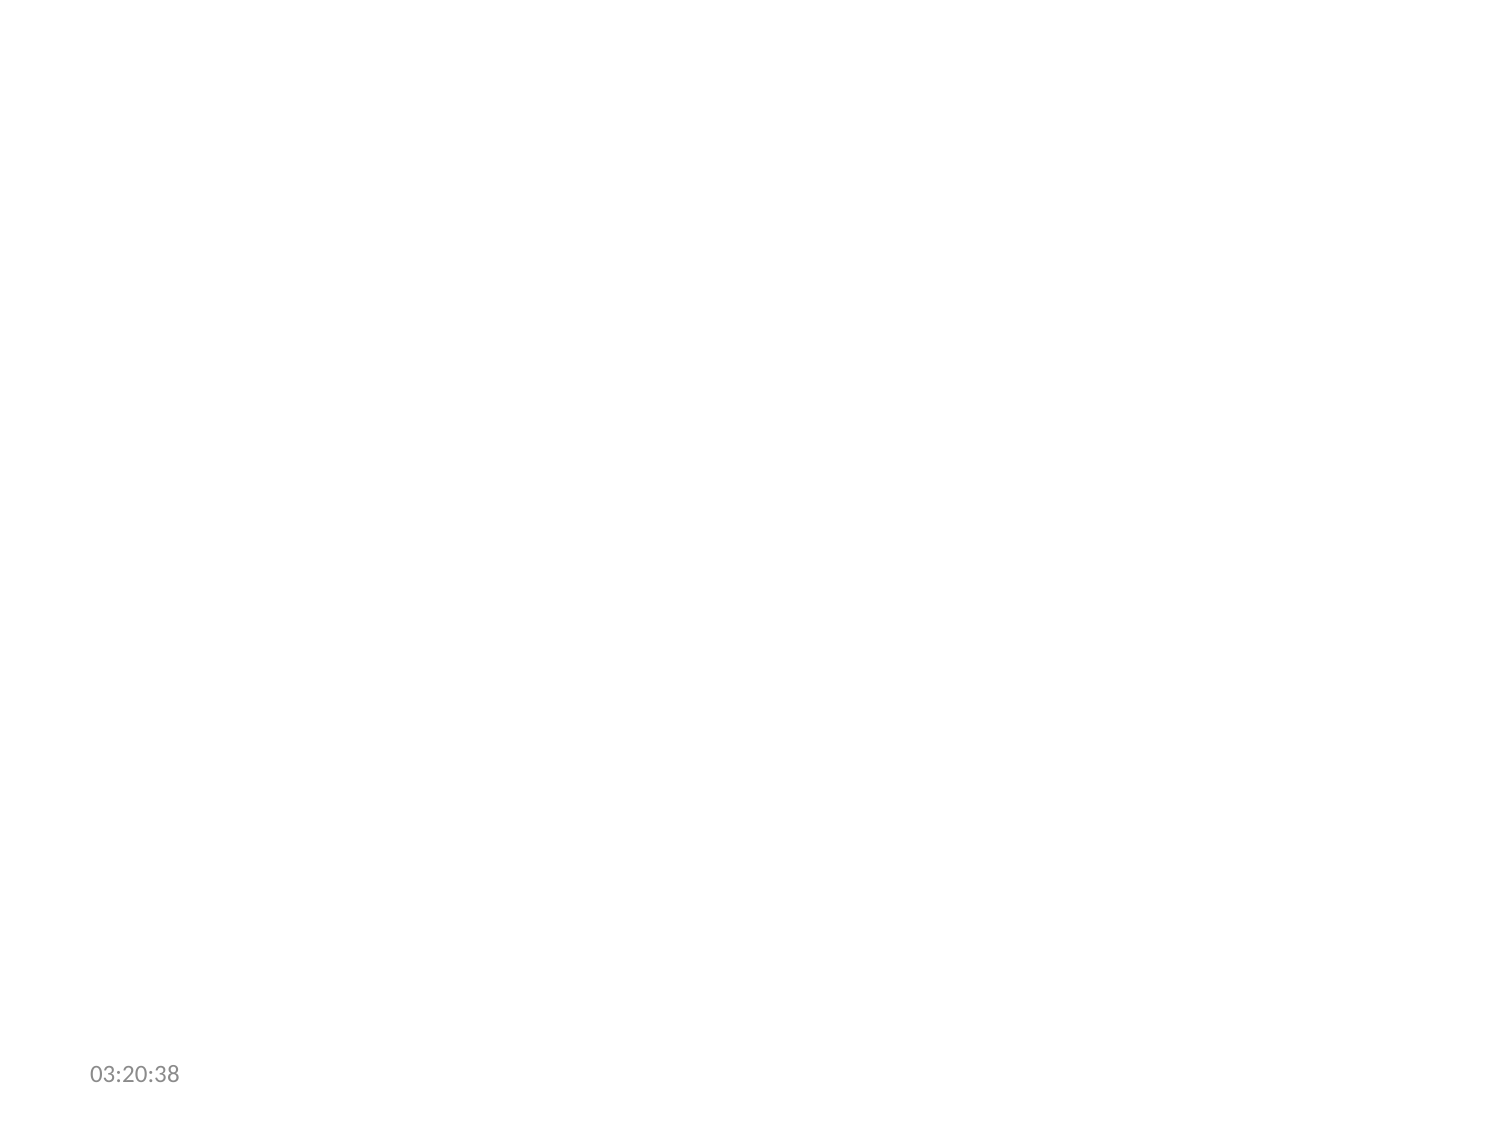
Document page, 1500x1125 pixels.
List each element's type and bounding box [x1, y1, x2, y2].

slide_number [75, 1042, 425, 1103]
